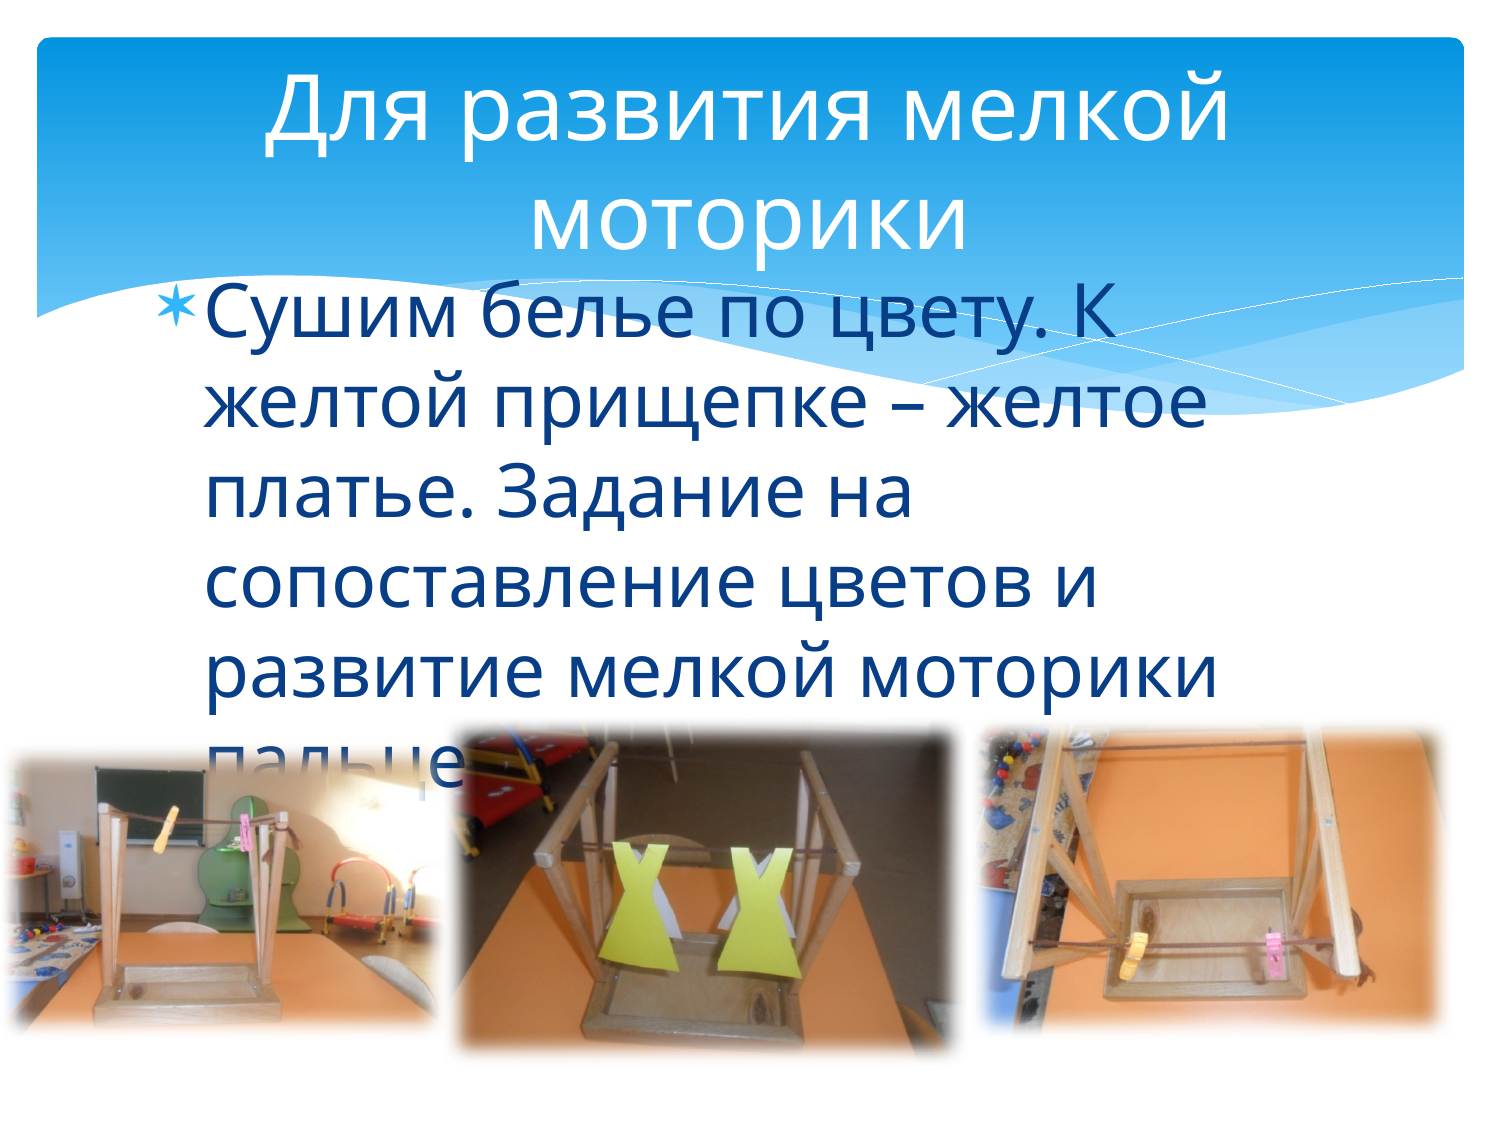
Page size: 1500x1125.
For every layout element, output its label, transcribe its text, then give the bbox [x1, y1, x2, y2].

title Для развития мелкой моторики [75, 55, 1425, 261]
list Сушим белье по цвету. К желтой прищепке – желтое платье. Задание на сопоставление цветов и развитие мелкой моторики пальцев рук [143, 261, 1359, 739]
picture [0, 715, 1454, 1067]
